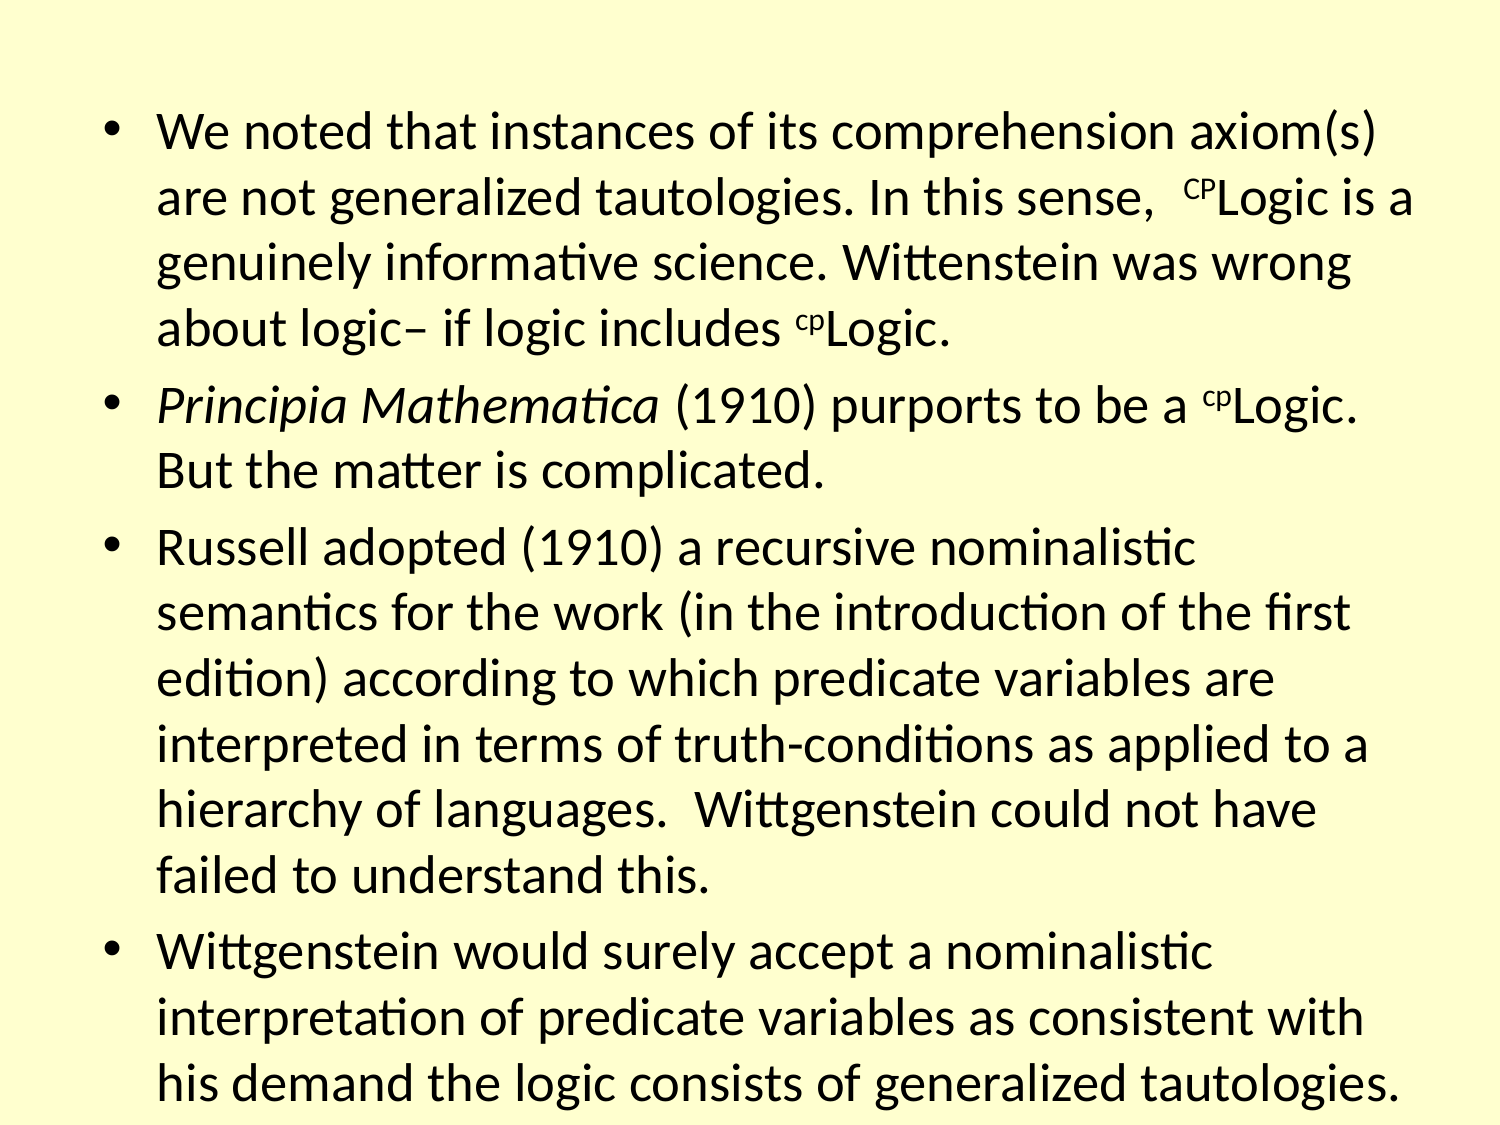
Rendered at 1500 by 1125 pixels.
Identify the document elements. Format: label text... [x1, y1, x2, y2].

list We noted that instances of its comprehension axiom(s) are not generalized tautologies. In this sense, CPLogic is a genuinely informative science. Wittenstein was wrong about logic– if logic includes cpLogic. Principia Mathematica (1910) purports to be a cpLogic. But the matter is complicated. Russell adopted (1910) a recursive nominalistic semantics for the work (in the introduction of the first edition) according to which predicate variables are interpreted in terms of truth-conditions as applied to a hierarchy of languages. Wittgenstein could not have failed to understand this. Wittgenstein would surely accept a nominalistic interpretation of predicate variables as consistent with his demand the logic consists of generalized tautologies. [87, 87, 1438, 1125]
